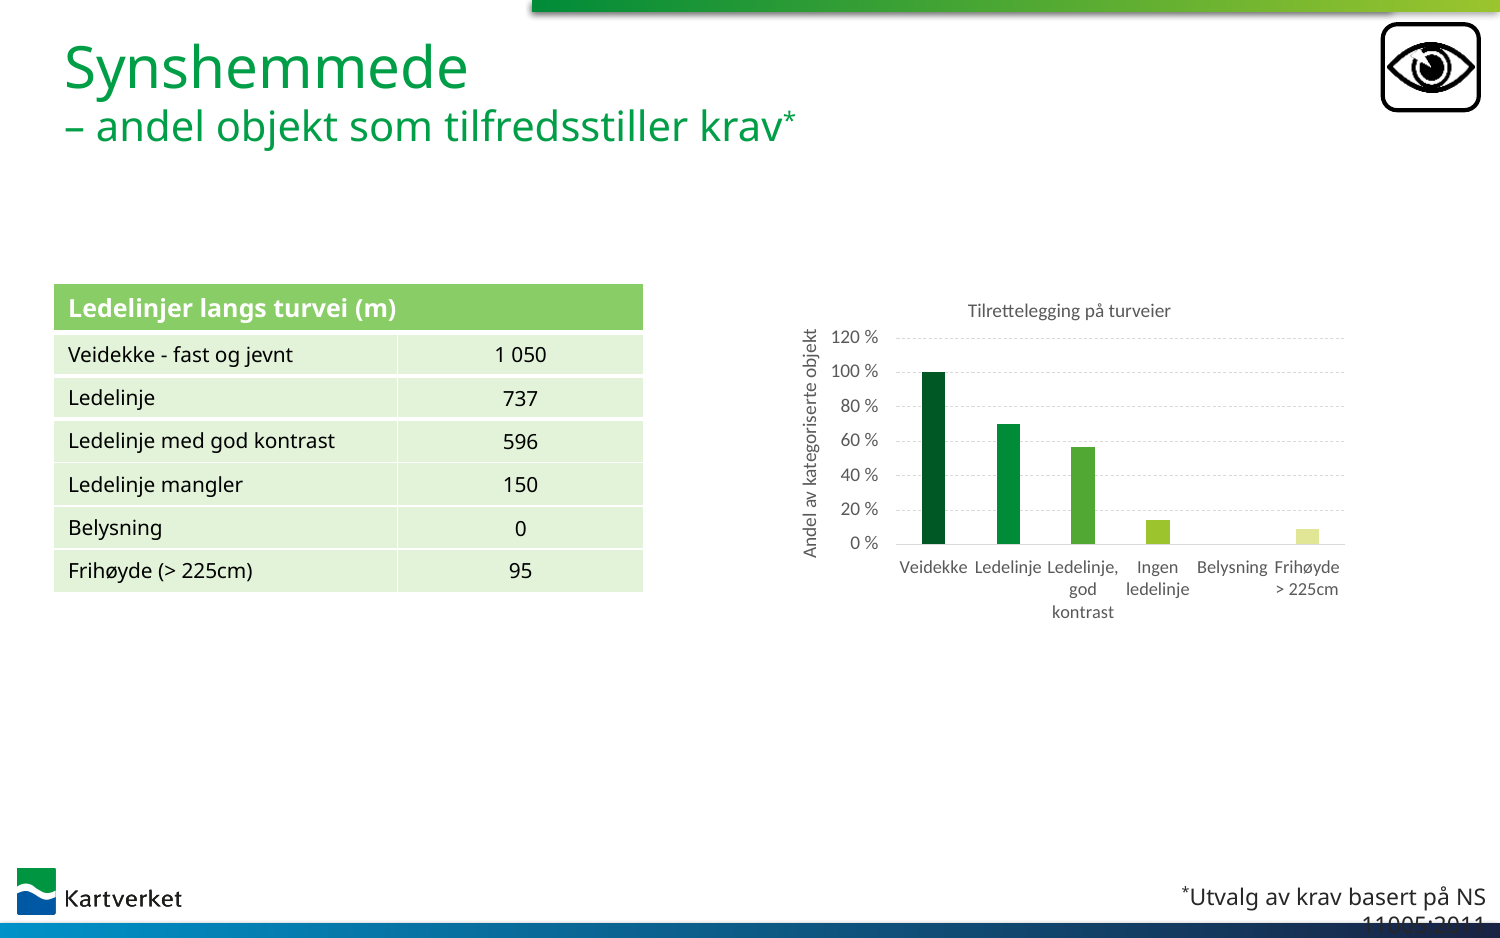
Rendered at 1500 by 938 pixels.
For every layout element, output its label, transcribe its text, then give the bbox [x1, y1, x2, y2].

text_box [1382, 24, 1480, 111]
table_cell Veidekke - fast og jevnt [54, 335, 397, 374]
text_box *Utvalg av krav basert på NS 11005:2011 [1068, 873, 1500, 938]
table_cell 0 [398, 507, 643, 548]
table_cell 150 [398, 463, 643, 505]
table_header Ledelinjer langs turvei (m) [54, 284, 643, 330]
table_cell Ledelinje med god kontrast [54, 421, 397, 462]
table_cell Ledelinje [54, 378, 397, 417]
table_cell Belysning [54, 507, 397, 548]
picture [791, 291, 1348, 630]
table_cell 1 050 [398, 335, 643, 374]
text_box Synshemmede – andel objekt som tilfredsstiller krav* [49, 24, 1431, 158]
table_cell Frihøyde (> 225cm) [54, 550, 397, 592]
table_cell 737 [398, 378, 643, 417]
table_cell 596 [398, 421, 643, 462]
table_cell 95 [398, 550, 643, 592]
table_cell Ledelinje mangler [54, 463, 397, 505]
